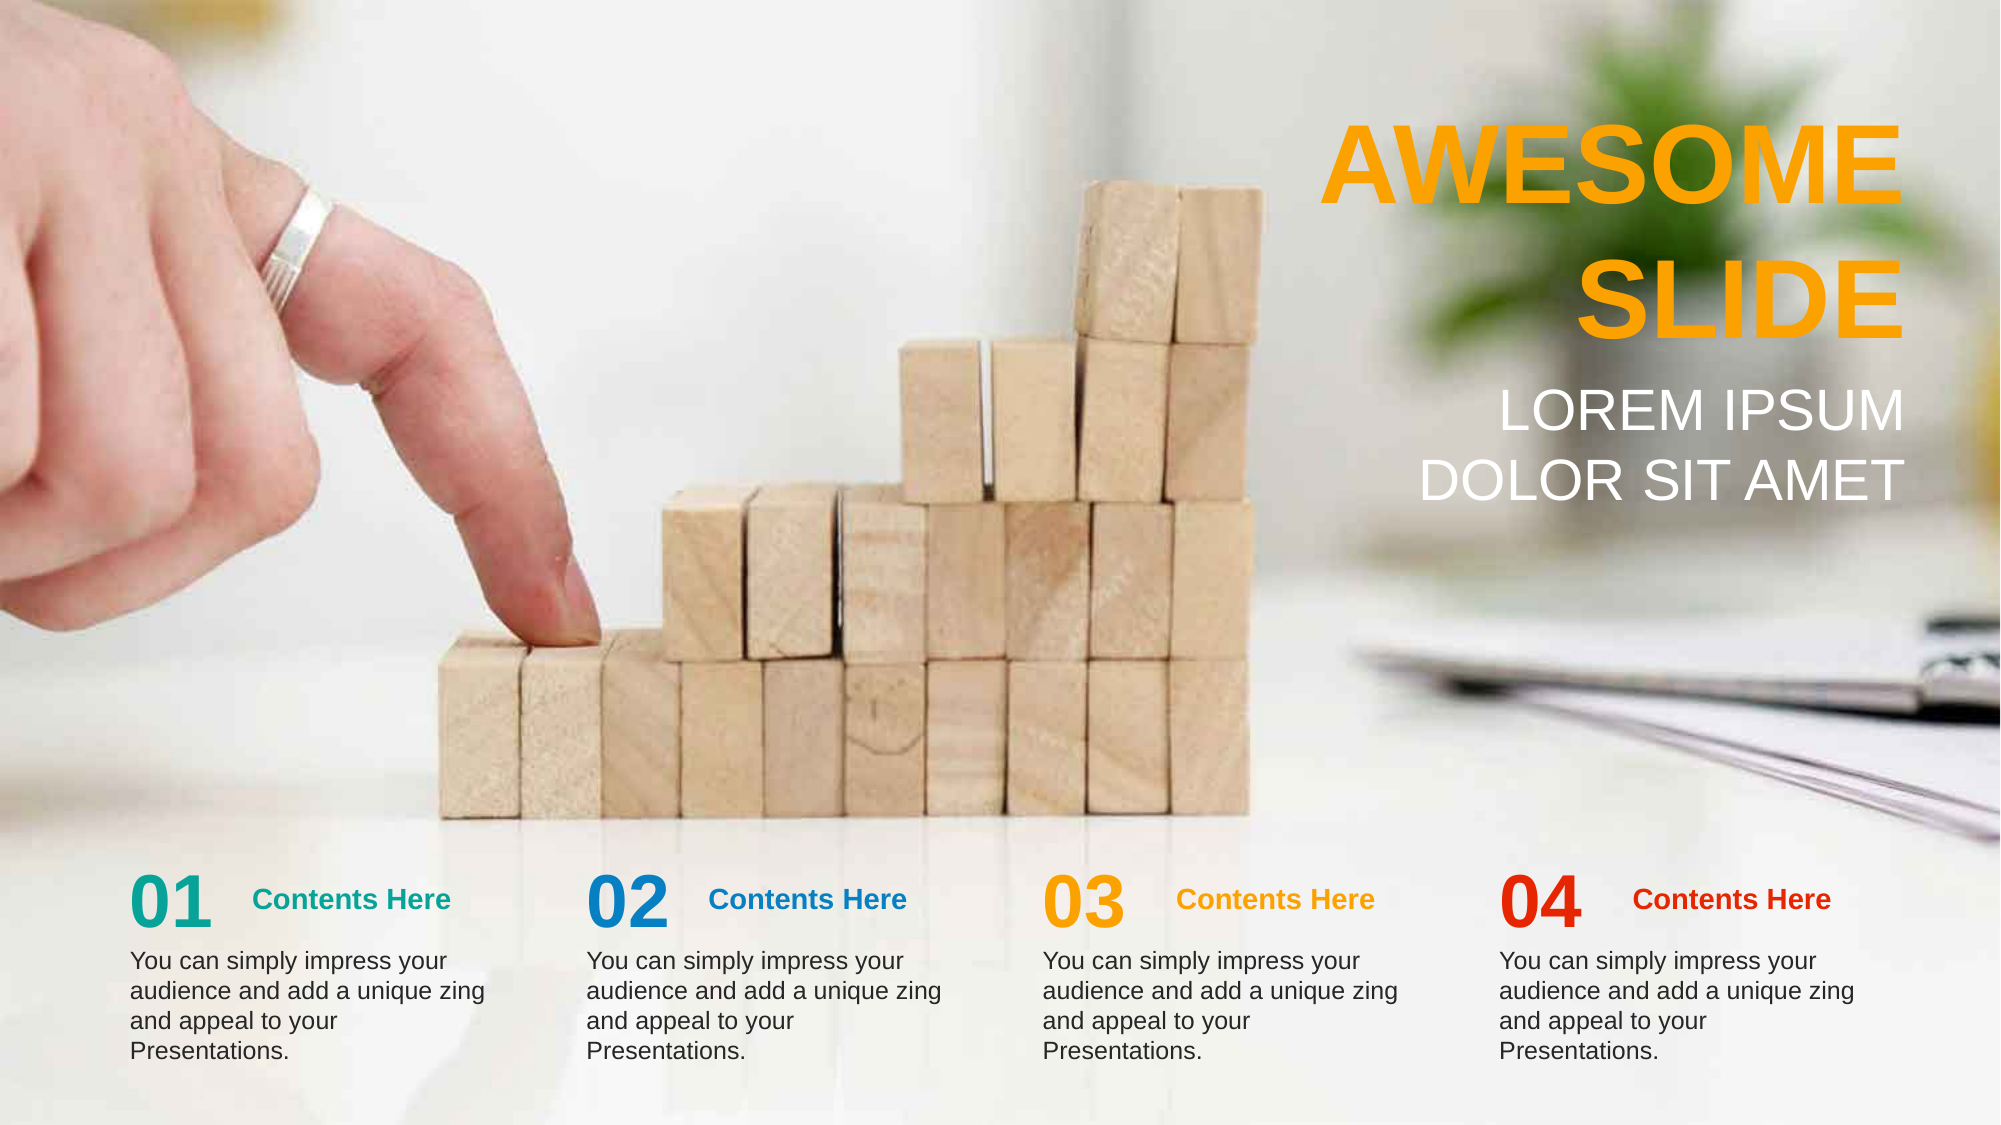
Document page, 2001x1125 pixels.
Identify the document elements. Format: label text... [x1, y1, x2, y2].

text_box 04 [1478, 852, 1604, 943]
text_box You can simply impress your audience and add a unique zing and appeal to your Presentations. [1484, 936, 1890, 1072]
text_box Contents Here [1614, 872, 1883, 923]
text_box Contents Here [1158, 872, 1434, 923]
text_box You can simply impress your audience and add a unique zing and appeal to your Presentations. [571, 936, 977, 1072]
text_box Contents Here [690, 872, 959, 923]
picture [0, 0, 2001, 1125]
text_box 01 [109, 852, 235, 943]
text_box You can simply impress your audience and add a unique zing and appeal to your Presentations. [115, 936, 521, 1072]
text_box 02 [565, 852, 691, 943]
text_box You can simply impress your audience and add a unique zing and appeal to your Presentations. [1027, 936, 1434, 1072]
text_box 03 [1021, 852, 1148, 943]
text_box AWESOME SLIDE [1169, 83, 1921, 364]
text_box Contents Here [234, 872, 503, 923]
text_box LOREM IPSUM DOLOR SIT AMET [1169, 364, 1921, 520]
